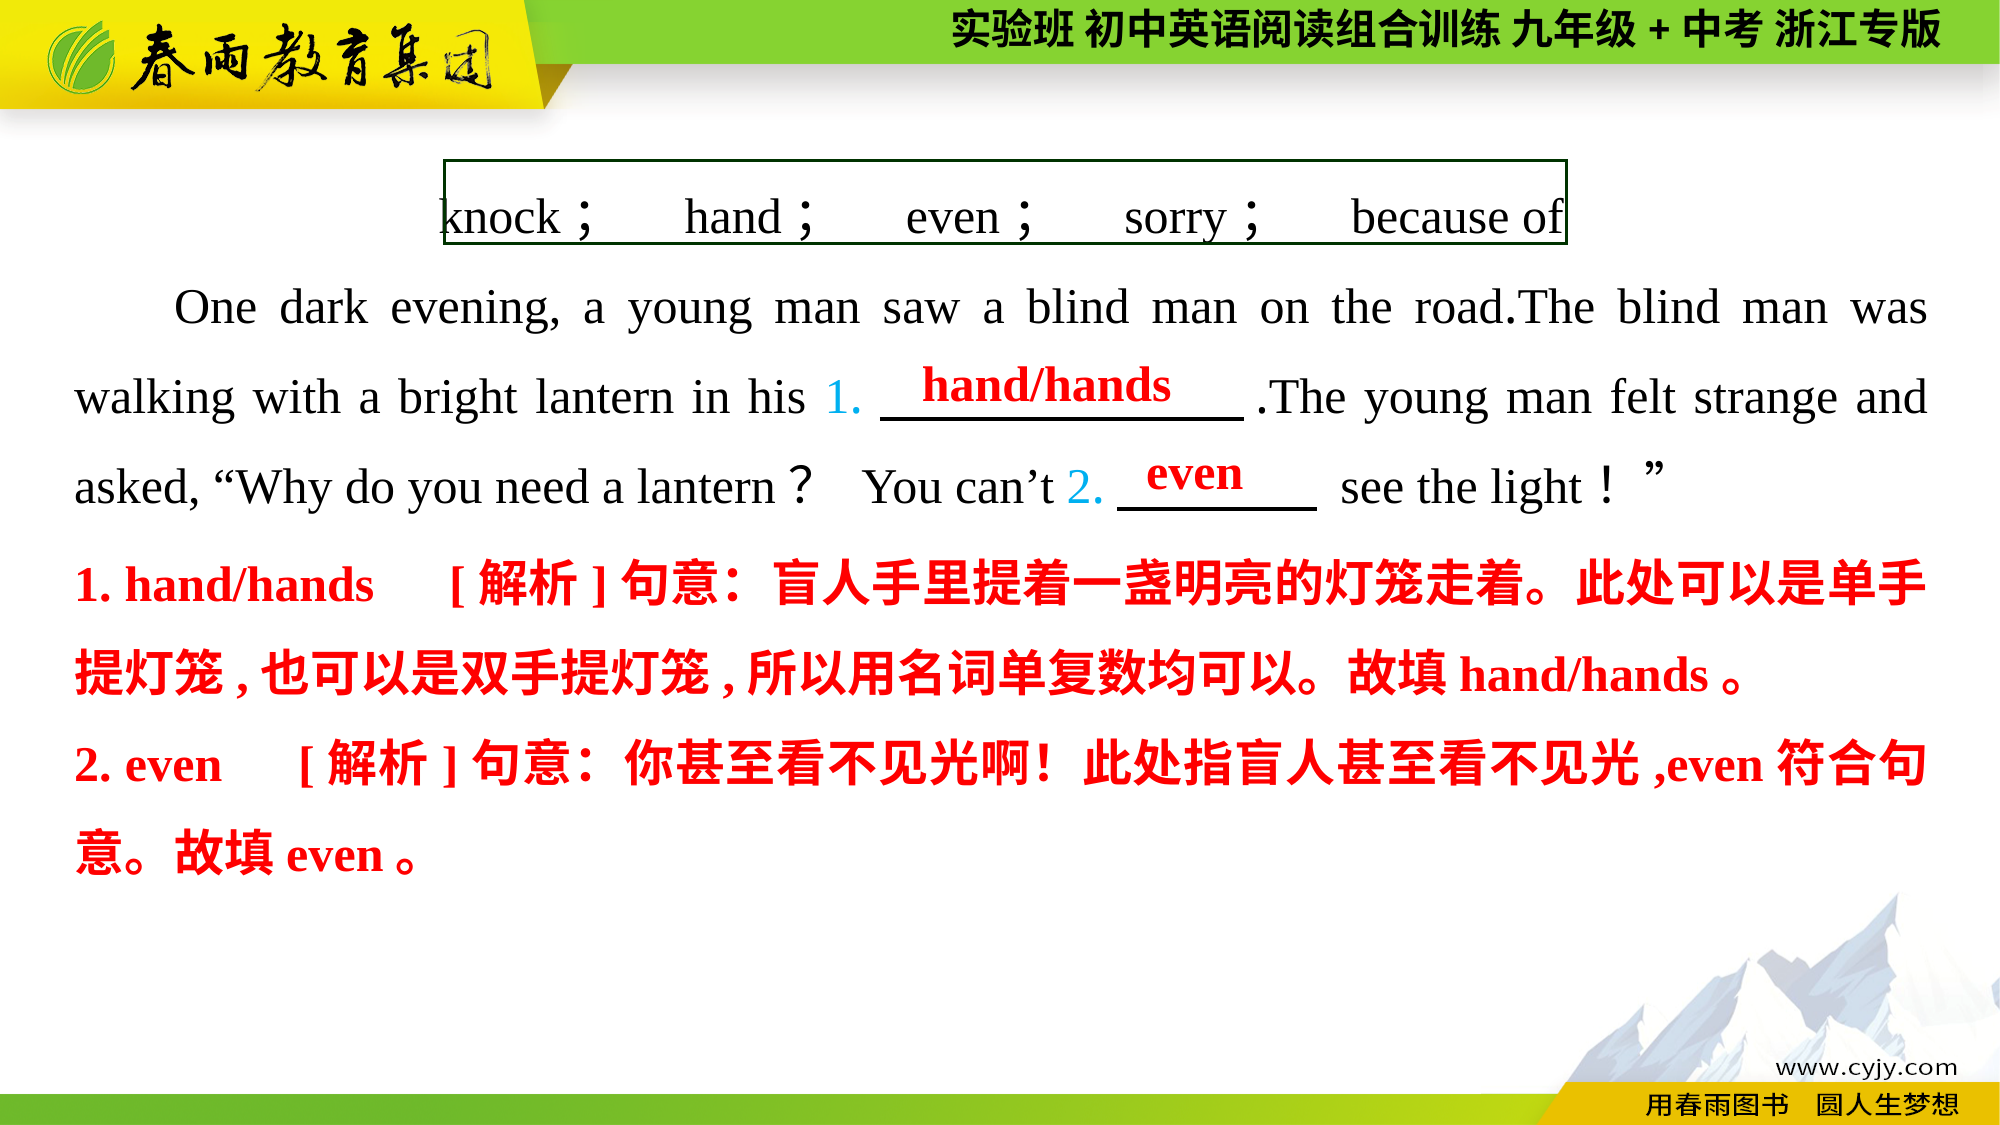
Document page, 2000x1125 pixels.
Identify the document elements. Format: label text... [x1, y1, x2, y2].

picture [0, 0, 2000, 1125]
text_box [444, 160, 1567, 244]
list knock； hand； even； sorry； because of One dark evening, a young man saw a blind man on the road.The blind man was walking with a bright lantern in his 1. .The young man felt strange and asked, “Why do you need a lantern？ You can’t 2. see the light！” [59, 146, 1944, 514]
text_box even [1118, 432, 1259, 508]
text_box hand/hands [907, 344, 1187, 419]
text_box 1. hand/hands [解析]句意：盲人手里提着一盏明亮的灯笼走着。此处可以是单手提灯笼,也可以是双手提灯笼,所以用名词单复数均可以。故填hand/hands。 2. even [解析]句意：你甚至看不见光啊！此处指盲人甚至看不见光,even符合句意。故填even。 [59, 514, 1944, 890]
